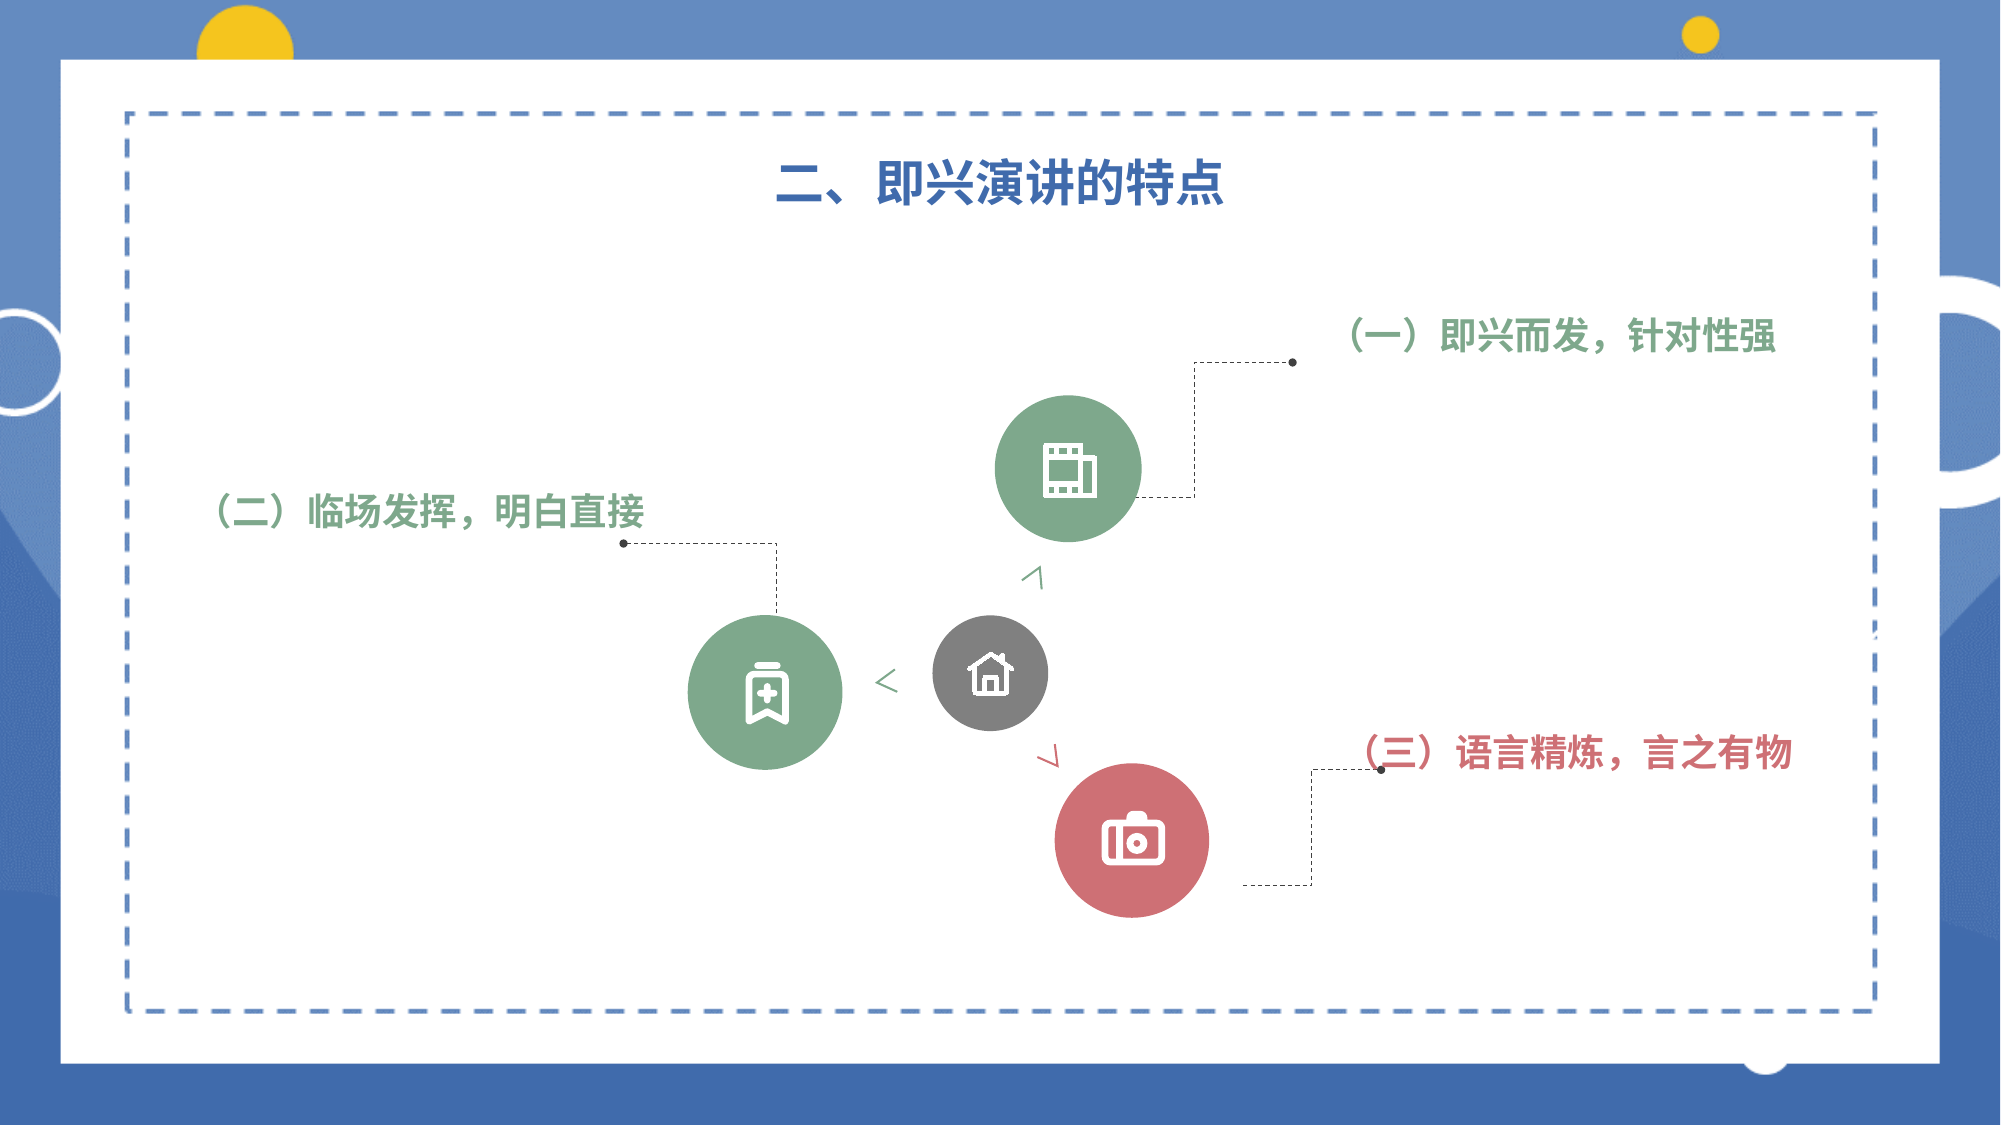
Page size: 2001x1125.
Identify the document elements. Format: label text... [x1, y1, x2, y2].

text_box [1243, 769, 1367, 887]
text_box [967, 652, 1014, 696]
text_box [874, 668, 898, 693]
text_box 二、即兴演讲的特点 [760, 144, 1240, 220]
text_box [1036, 743, 1059, 768]
text_box [1127, 833, 1147, 854]
text_box （一）即兴而发，针对性强 [1312, 293, 1826, 365]
text_box [1054, 763, 1210, 918]
text_box [1102, 811, 1165, 865]
text_box [1043, 443, 1097, 498]
text_box （三）语言精炼，言之有物 [1327, 693, 1860, 782]
text_box [619, 541, 778, 625]
text_box [754, 662, 780, 669]
text_box （二）临场发挥，明白直接 [179, 429, 688, 541]
text_box [746, 671, 789, 724]
picture [0, 0, 2001, 1125]
text_box [1021, 565, 1043, 590]
text_box [1136, 358, 1297, 499]
text_box [757, 683, 777, 703]
text_box [687, 615, 843, 770]
text_box [932, 615, 1049, 732]
text_box [994, 395, 1142, 543]
